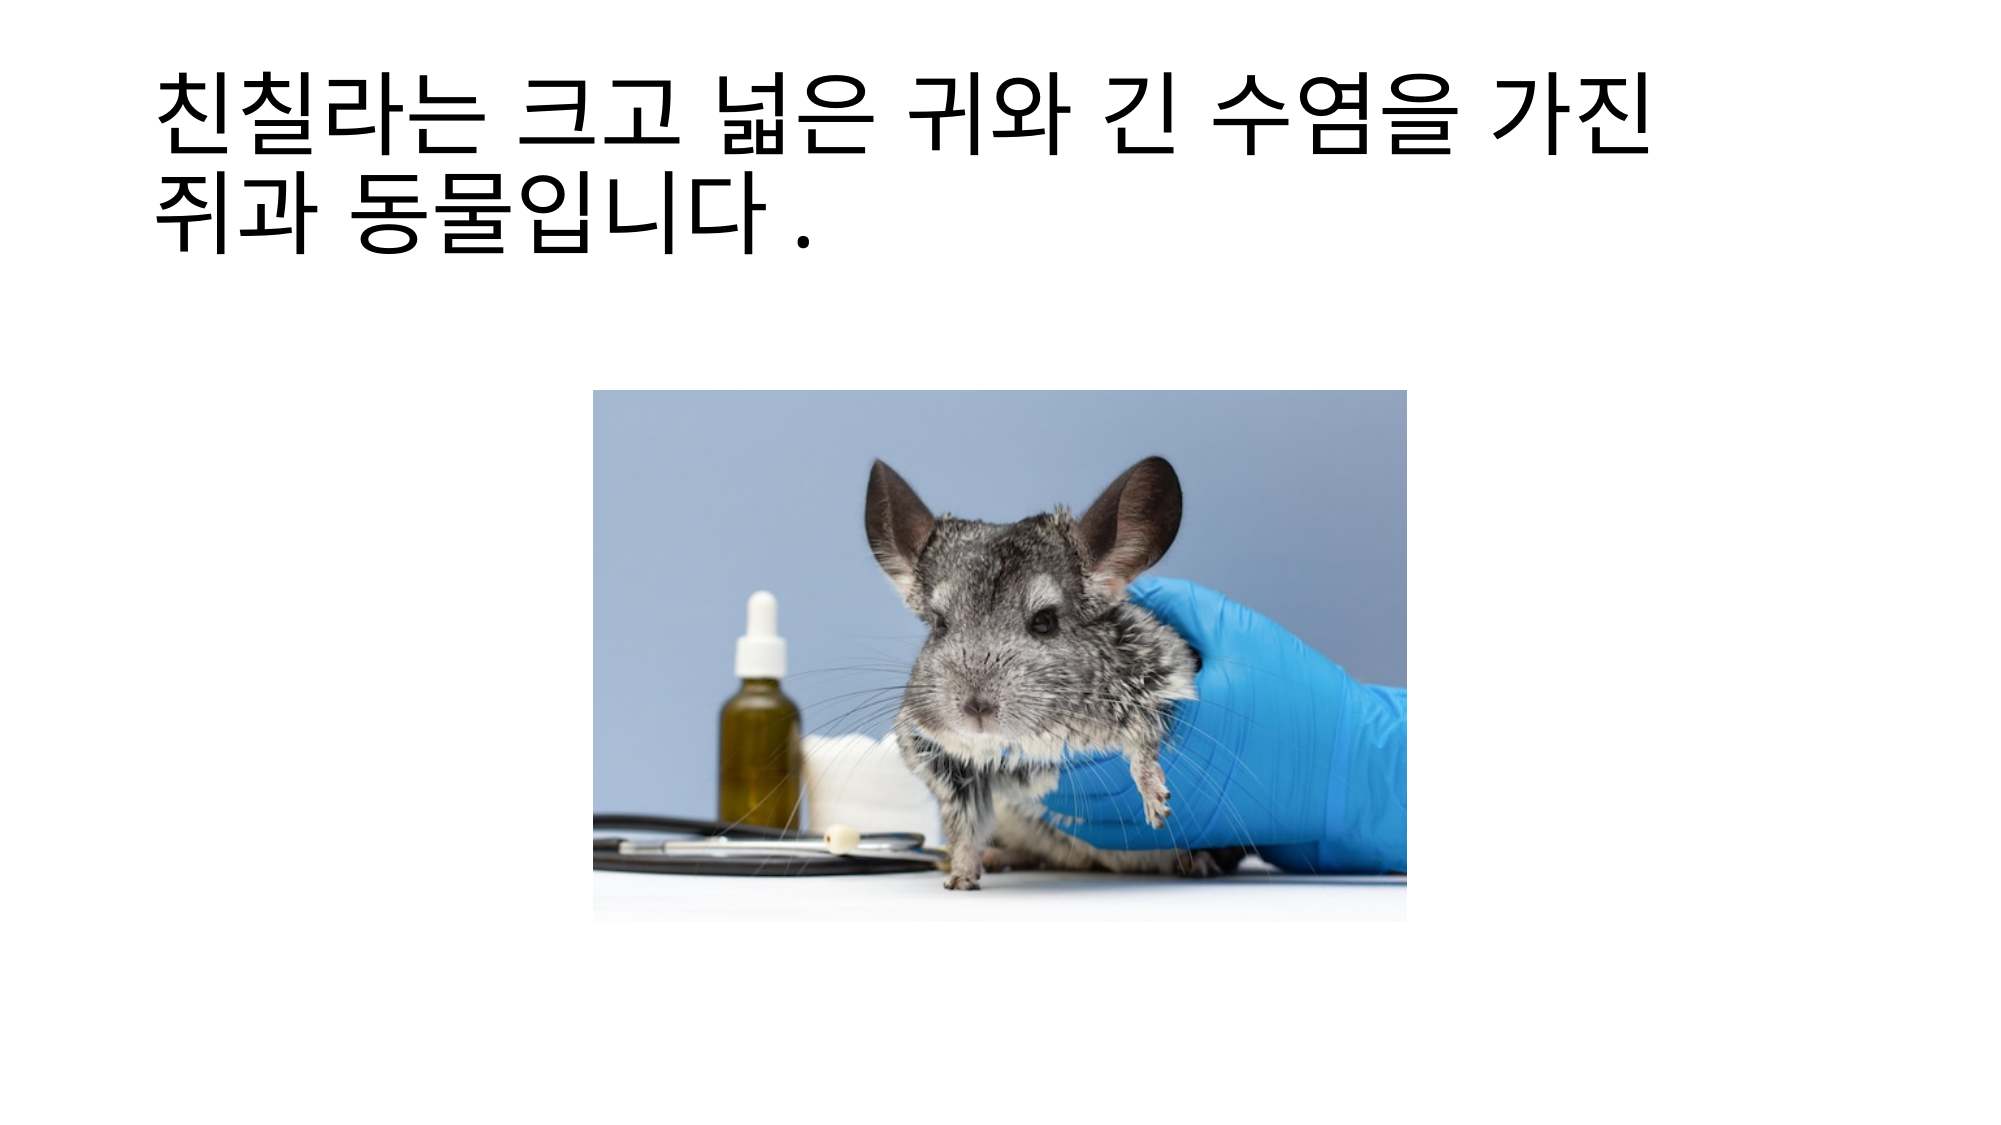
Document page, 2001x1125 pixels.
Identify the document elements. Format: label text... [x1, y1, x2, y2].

picture [593, 390, 1407, 922]
title 친칠라는 크고 넓은 귀와 긴 수염을 가진 쥐과 동물입니다. [137, 59, 1863, 278]
